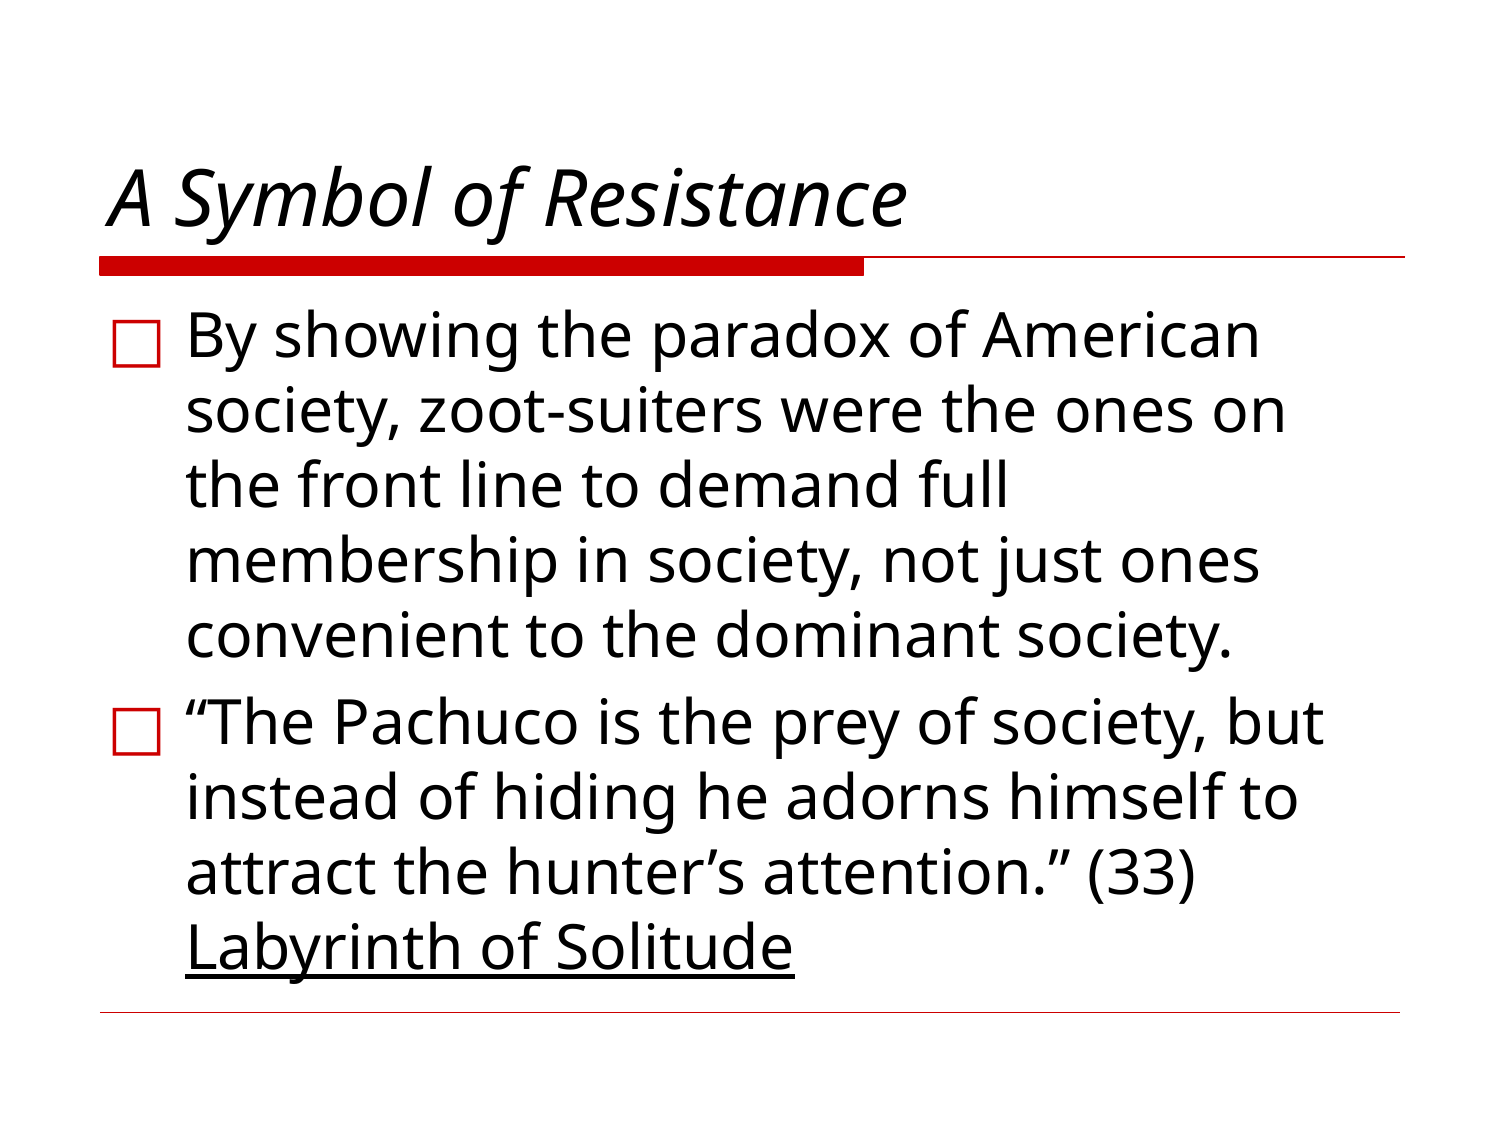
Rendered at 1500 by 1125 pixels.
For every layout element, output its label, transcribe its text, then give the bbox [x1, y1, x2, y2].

list By showing the paradox of American society, zoot-suiters were the ones on the front line to demand full membership in society, not just ones convenient to the dominant society. “The Pachuco is the prey of society, but instead of hiding he adorns himself to attract the hunter’s attention.” (33) Labyrinth of Solitude [92, 287, 1406, 988]
title A Symbol of Resistance [94, 50, 1407, 250]
